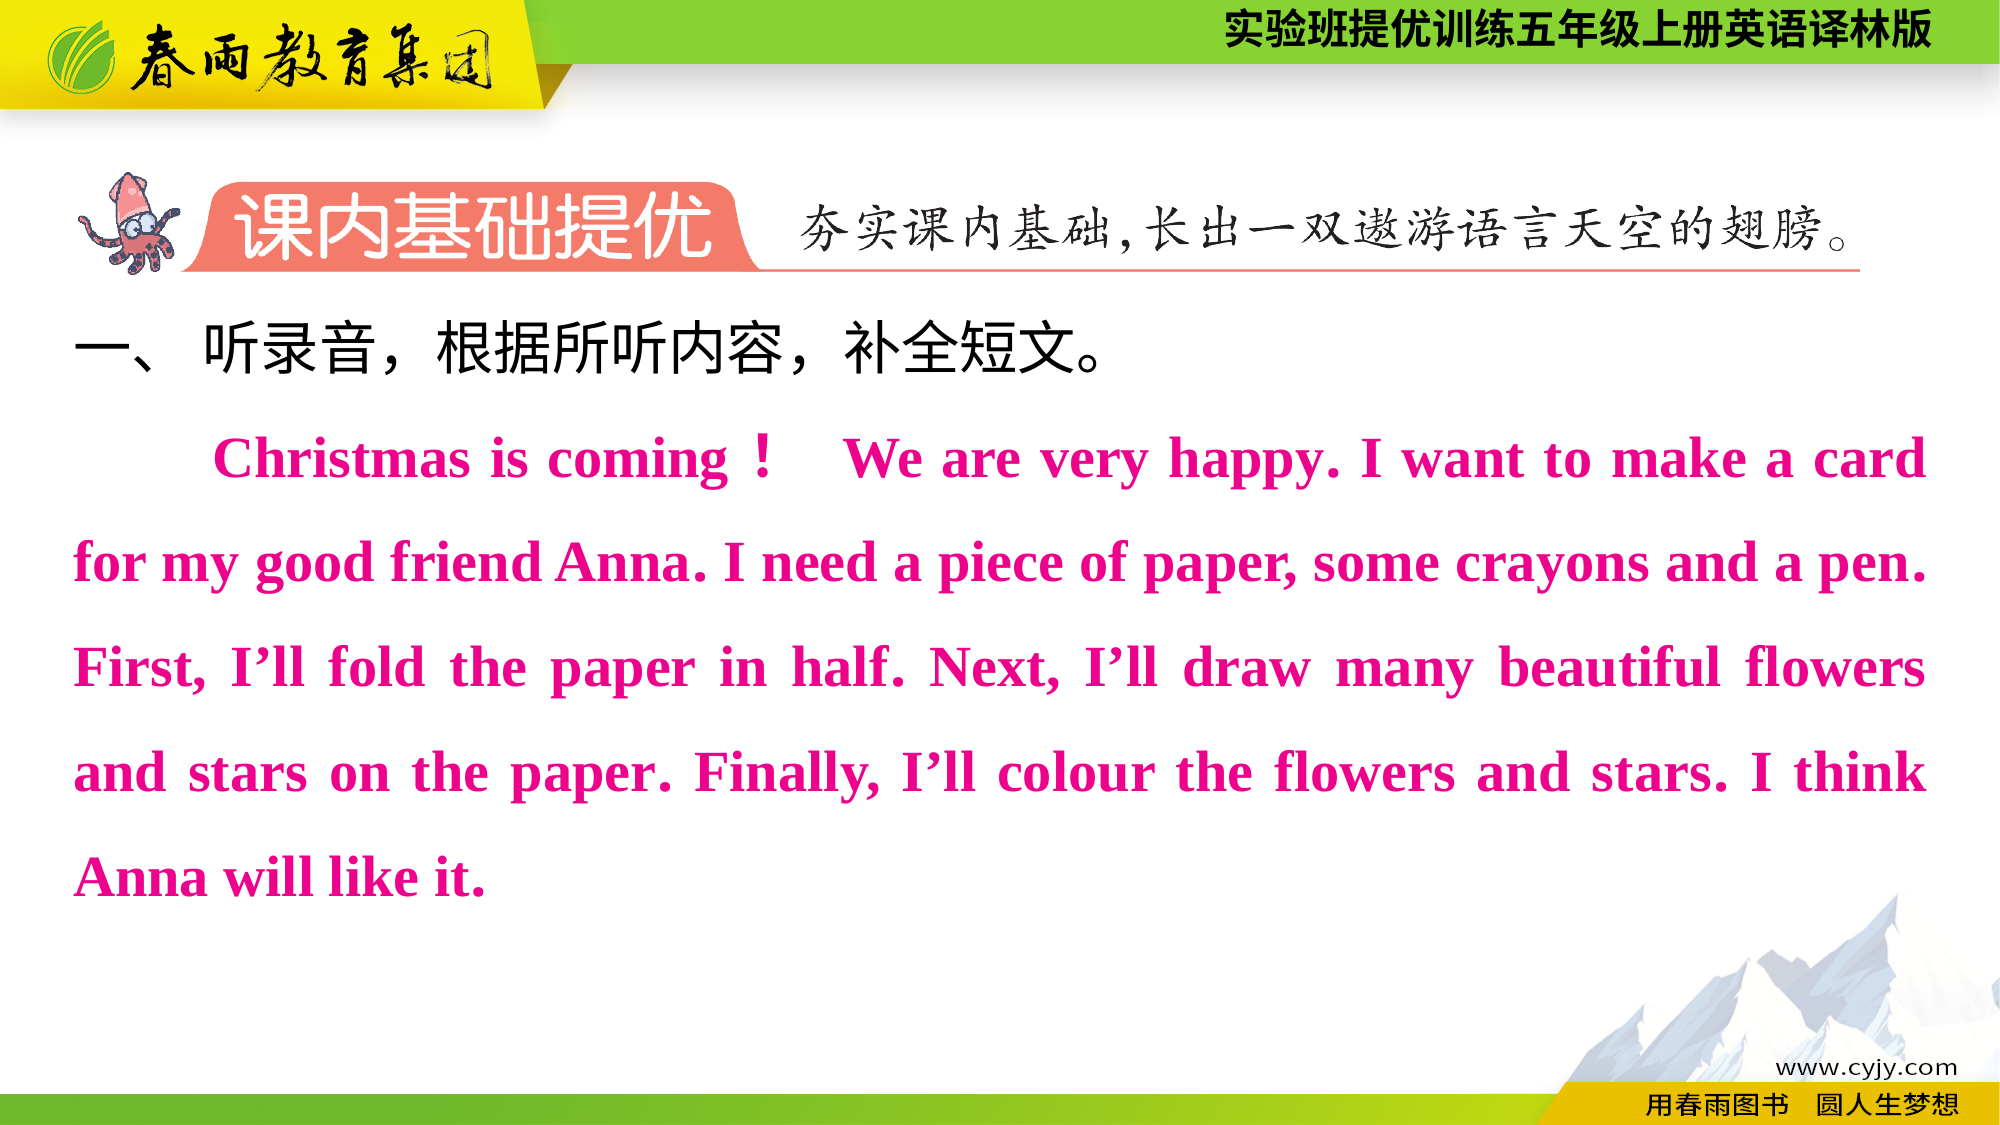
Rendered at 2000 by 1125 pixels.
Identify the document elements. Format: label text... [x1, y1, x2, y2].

picture [0, 0, 2000, 1125]
list 一、 听录音，根据所听内容，补全短文。 [58, 268, 1943, 376]
text_box Christmas is coming！ We are very happy. I want to make a card for my good friend Anna. I need a piece of paper, some crayons and a pen. First, I’ll fold the paper in half. Next, I’ll draw many beautiful flowers and stars on the paper. Finally, I’ll colour the flowers and stars. I think Anna will like it. [58, 376, 1943, 916]
